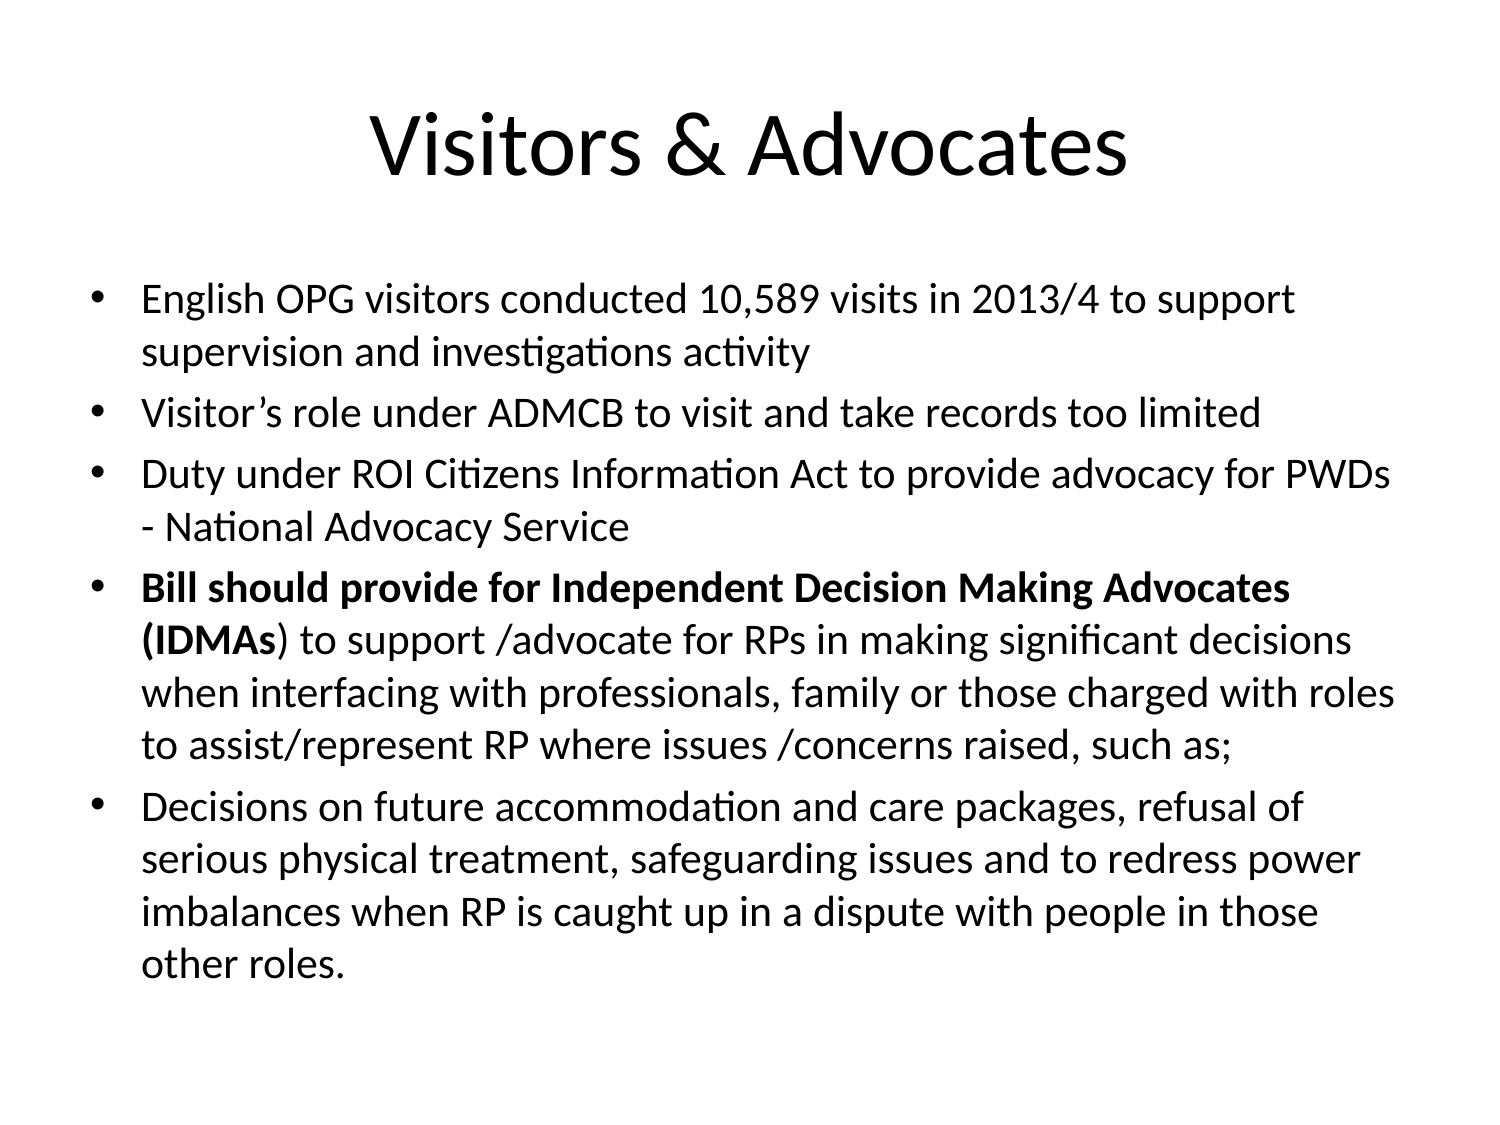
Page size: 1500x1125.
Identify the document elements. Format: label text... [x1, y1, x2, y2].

title Visitors & Advocates [75, 45, 1425, 233]
list English OPG visitors conducted 10,589 visits in 2013/4 to support supervision and investigations activity Visitor’s role under ADMCB to visit and take records too limited Duty under ROI Citizens Information Act to provide advocacy for PWDs - National Advocacy Service Bill should provide for Independent Decision Making Advocates (IDMAs) to support /advocate for RPs in making significant decisions when interfacing with professionals, family or those charged with roles to assist/represent RP where issues /concerns raised, such as; Decisions on future accommodation and care packages, refusal of serious physical treatment, safeguarding issues and to redress power imbalances when RP is caught up in a dispute with people in those other roles. [75, 262, 1425, 1005]
